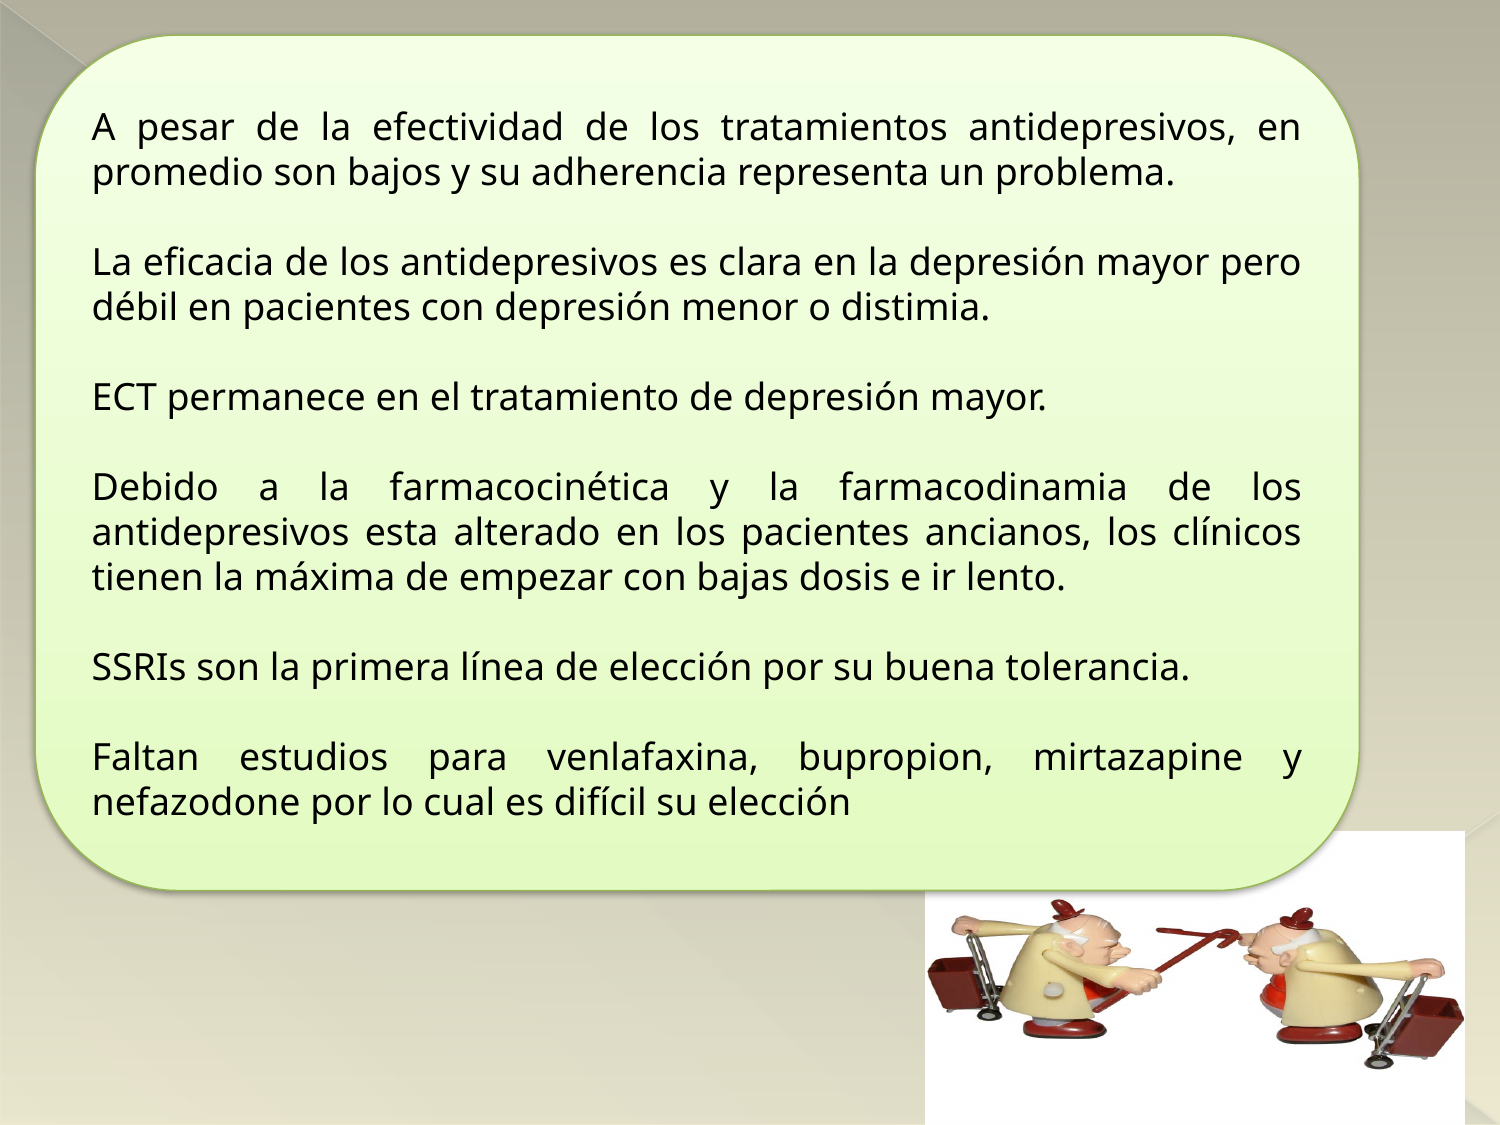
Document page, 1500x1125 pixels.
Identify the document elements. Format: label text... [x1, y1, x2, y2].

text_box A pesar de la efectividad de los tratamientos antidepresivos, en promedio son bajos y su adherencia representa un problema. La eficacia de los antidepresivos es clara en la depresión mayor pero débil en pacientes con depresión menor o distimia. ECT permanece en el tratamiento de depresión mayor. Debido a la farmacocinética y la farmacodinamia de los antidepresivos esta alterado en los pacientes ancianos, los clínicos tienen la máxima de empezar con bajas dosis e ir lento. SSRIs son la primera línea de elección por su buena tolerancia. Faltan estudios para venlafaxina, bupropion, mirtazapine y nefazodone por lo cual es difícil su elección [34, 34, 1361, 892]
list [925, 831, 1466, 1125]
